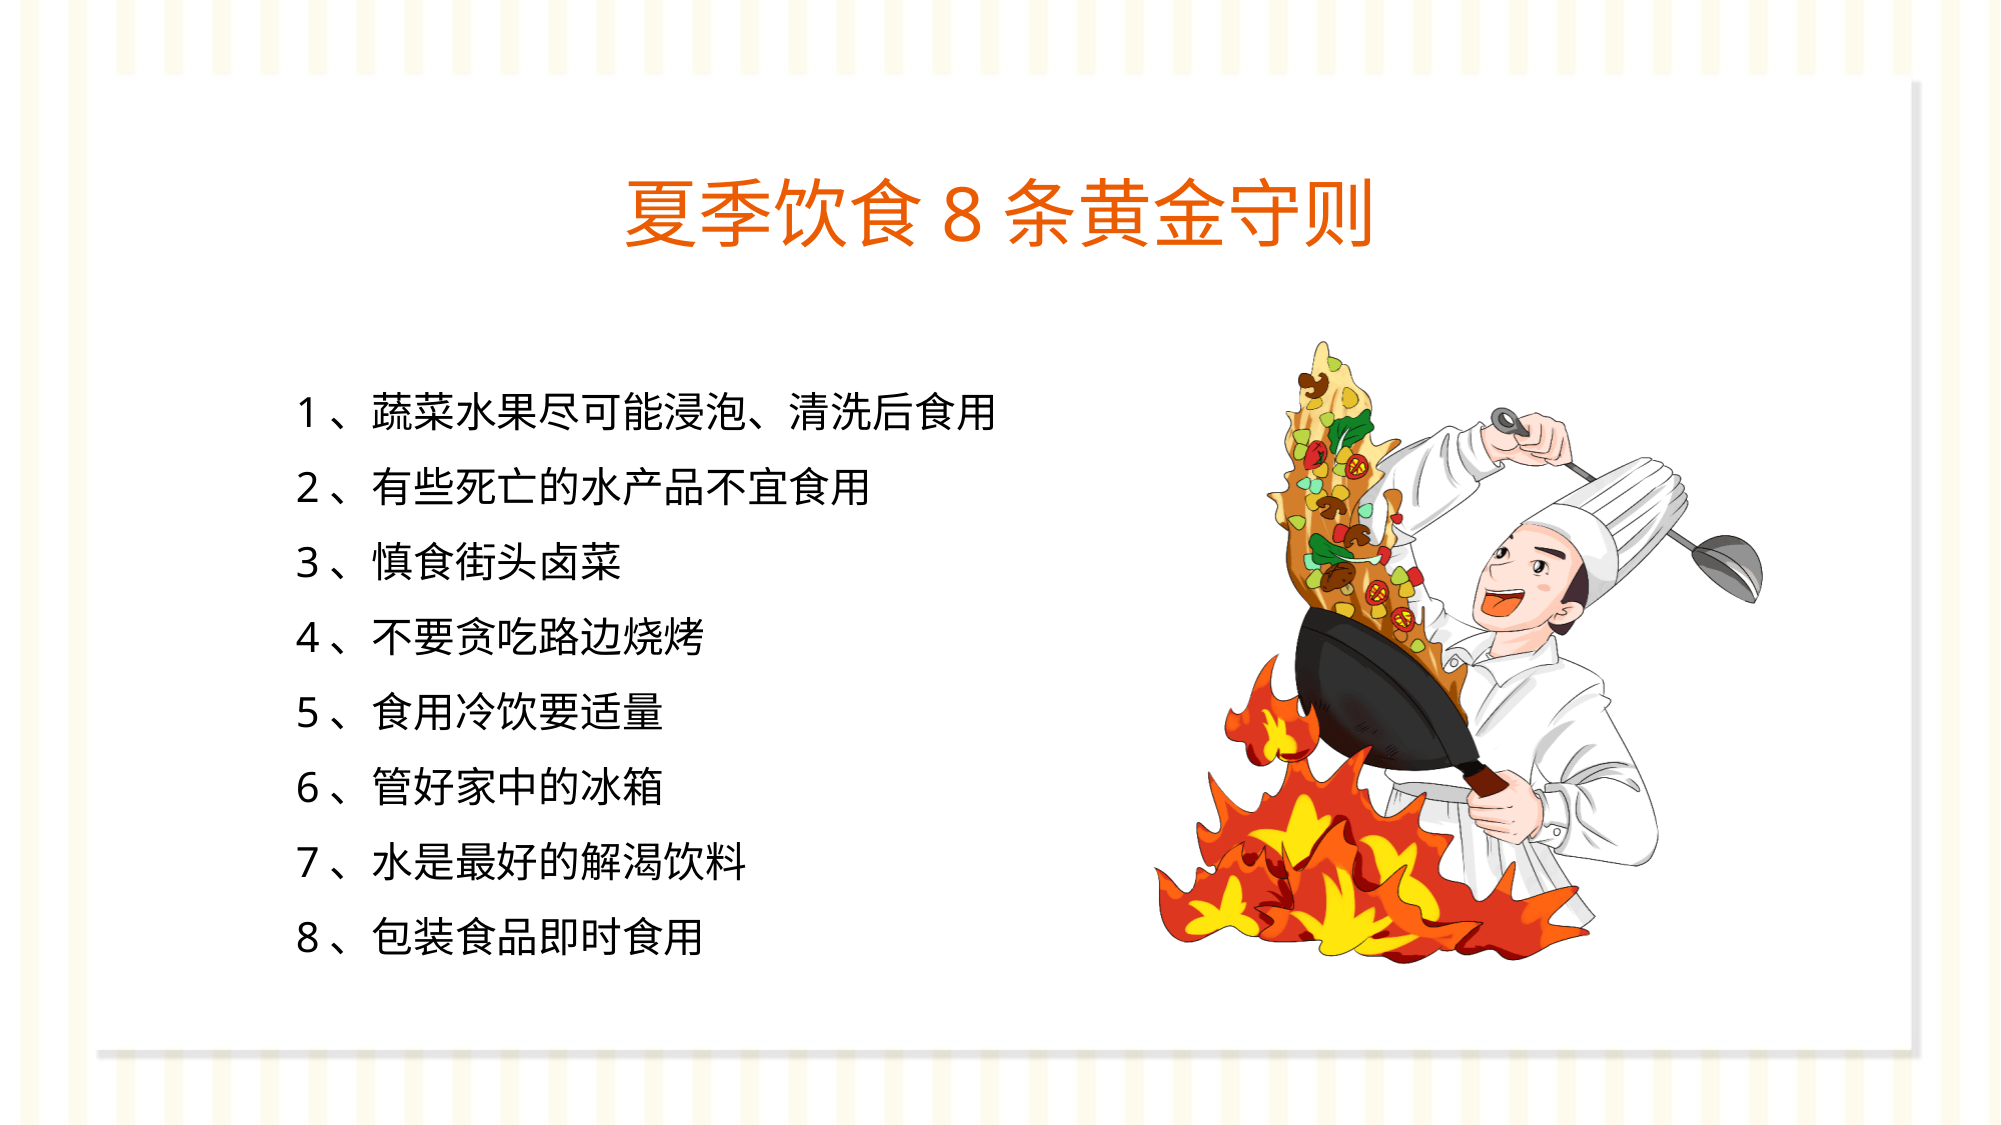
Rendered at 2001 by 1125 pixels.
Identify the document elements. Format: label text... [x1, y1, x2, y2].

text_box 夏季饮食8条黄金守则 [599, 158, 1401, 264]
picture [0, 0, 2001, 1125]
text_box 1、蔬菜水果尽可能浸泡、清洗后食用 2、有些死亡的水产品不宜食用 3、慎食街头卤菜 4、不要贪吃路边烧烤 5、食用冷饮要适量 6、管好家中的冰箱 7、水是最好的解渴饮料 8、包装食品即时食用 [280, 353, 1071, 968]
